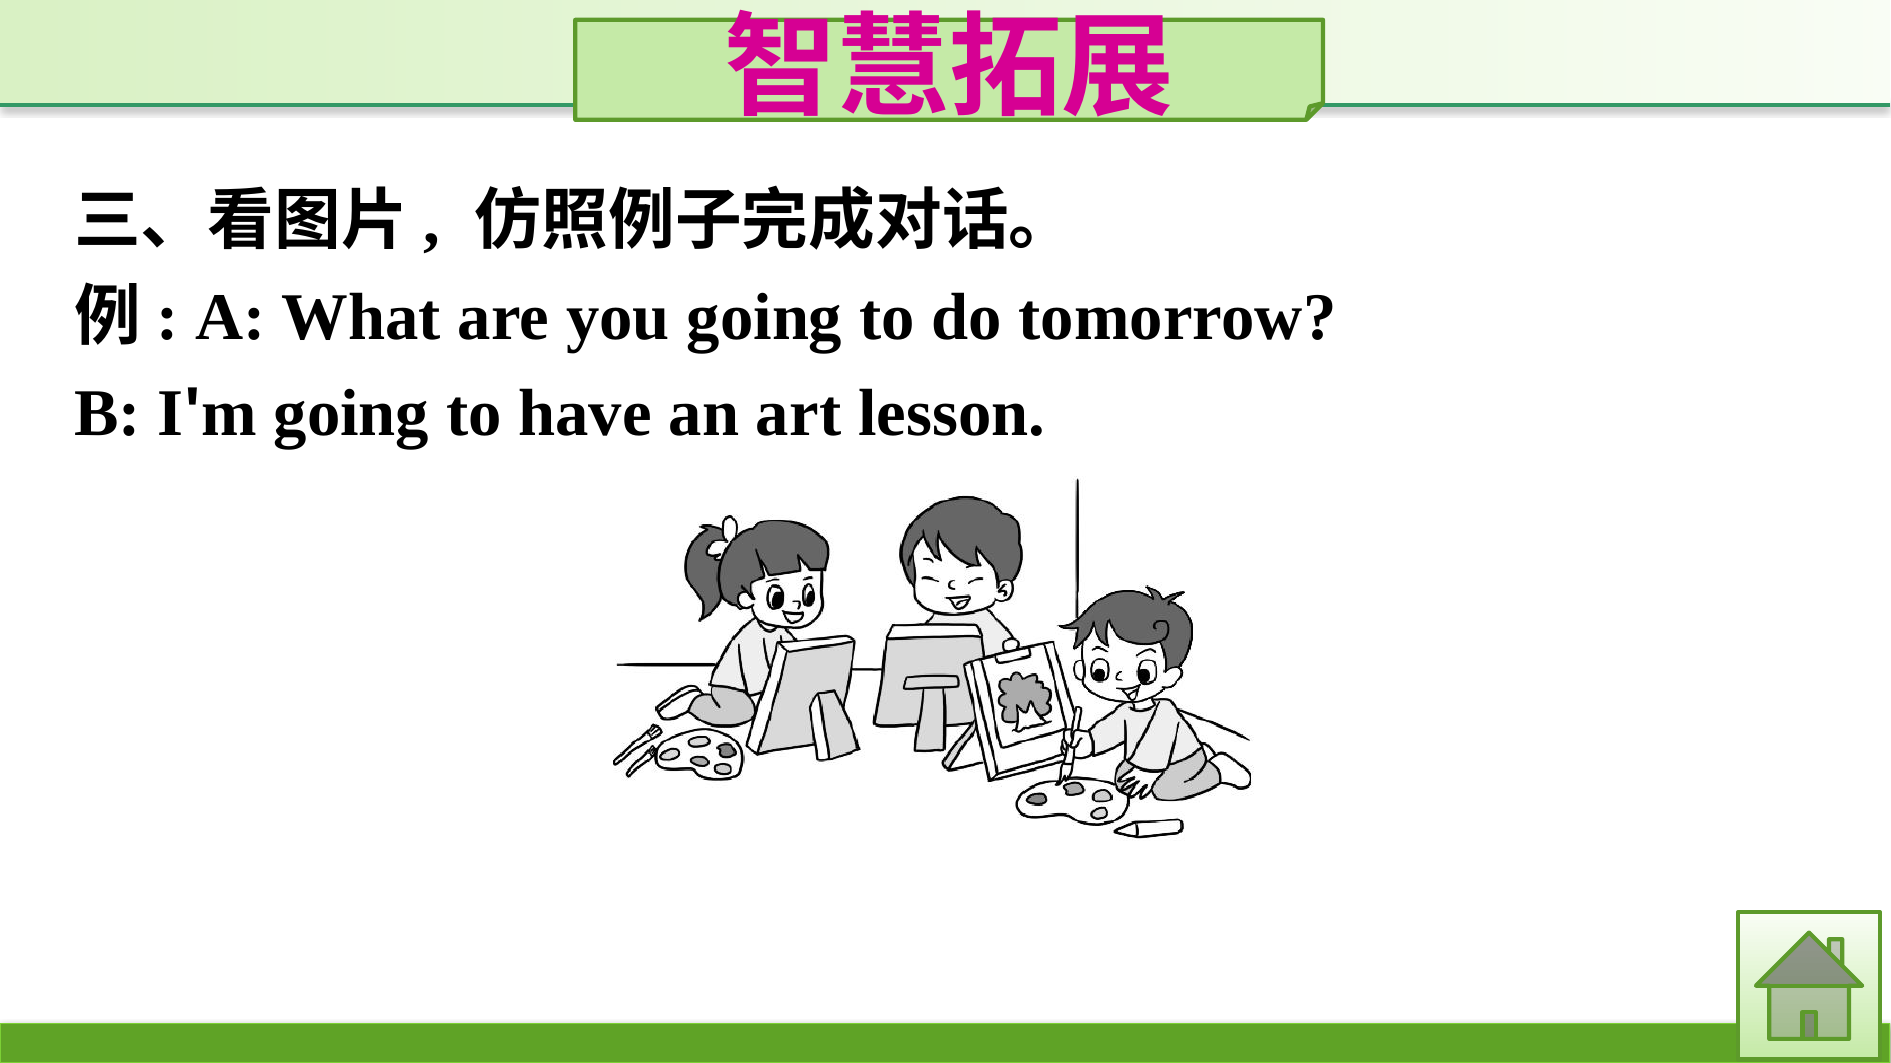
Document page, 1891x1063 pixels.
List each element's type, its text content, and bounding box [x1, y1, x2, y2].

text_box 三、看图片, 仿照例子完成对话。 例: A: What are you going to do tomorrow? B: I'm going to have an art lesson. [59, 153, 1833, 456]
picture [590, 459, 1258, 841]
text_box 智慧拓展 [573, 17, 1326, 122]
